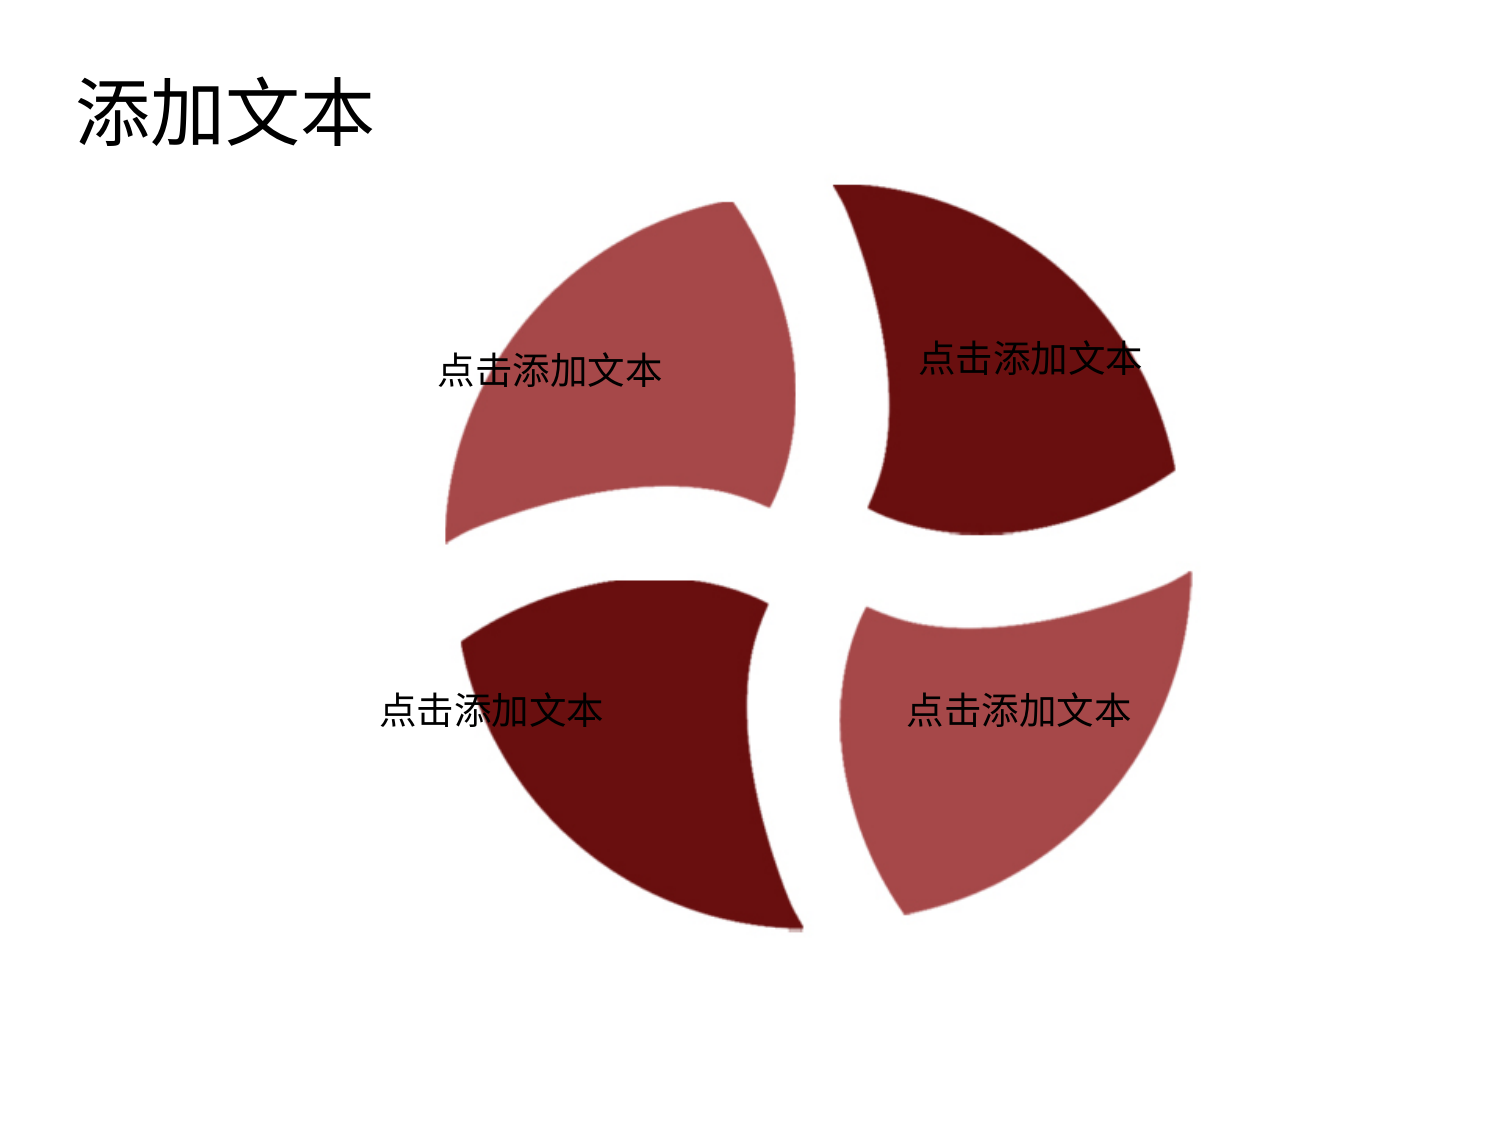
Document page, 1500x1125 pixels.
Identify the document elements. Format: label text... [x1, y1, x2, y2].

text_box 点击添加文本 [891, 679, 1147, 740]
text_box 点击添加文本 [903, 328, 1159, 388]
text_box 点击添加文本 [423, 339, 678, 400]
text_box 点击添加文本 [364, 679, 620, 740]
text_box 添加文本 [60, 58, 391, 164]
picture [0, 0, 1500, 1125]
